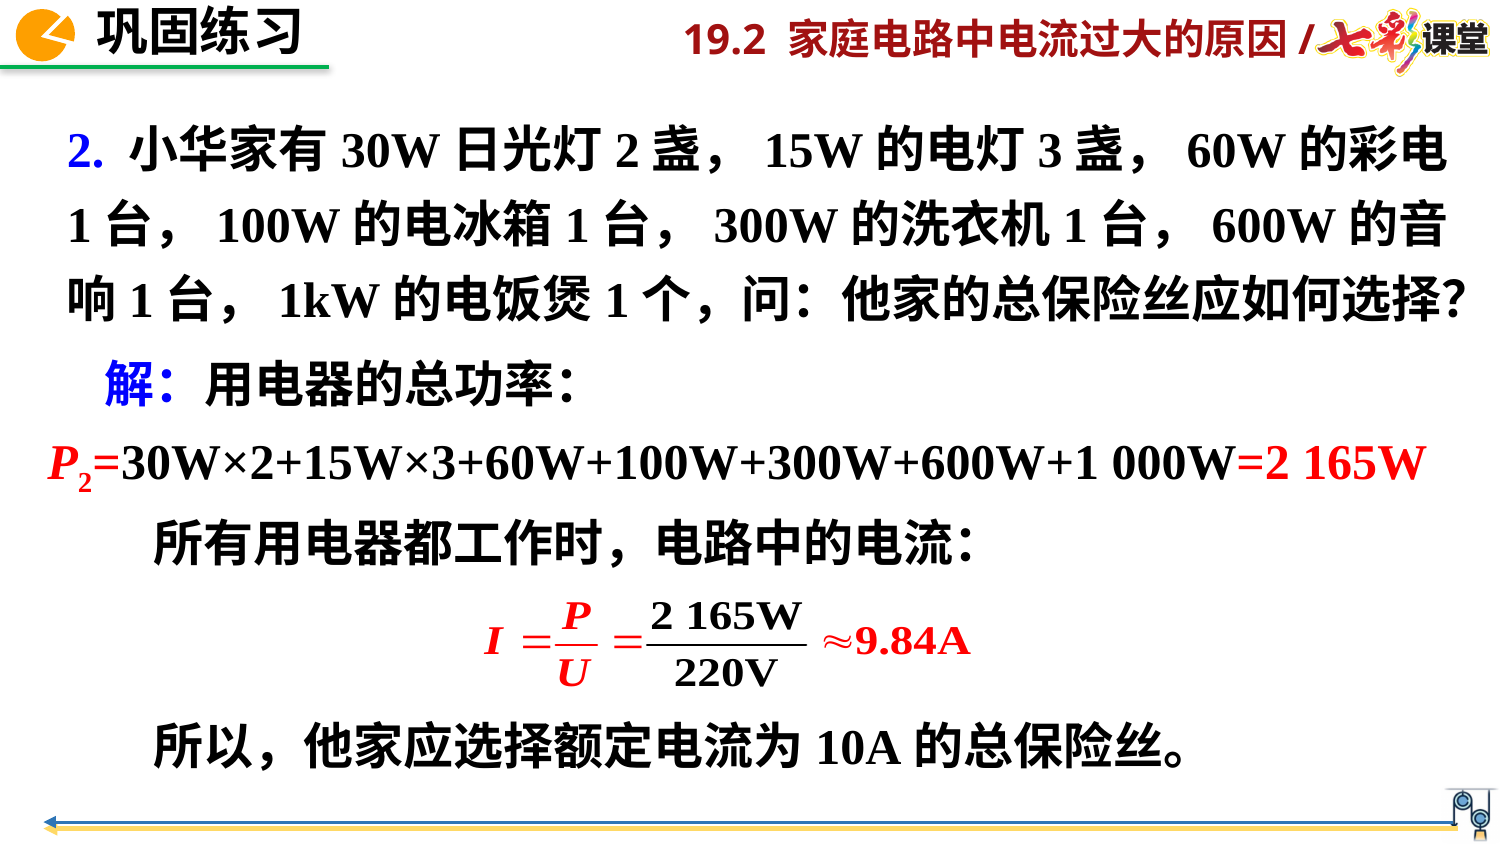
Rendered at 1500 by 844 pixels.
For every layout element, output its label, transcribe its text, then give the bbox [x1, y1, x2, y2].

text_box 2. 小华家有30W日光灯2盏，15W的电灯3盏，60W的彩电1台，100W的电冰箱1台，300W的洗衣机1台，600W的音响1台，1kW的电饭煲1个，问：他家的总保险丝应如何选择？ [52, 95, 1470, 330]
text_box 解：用电器的总功率：P2=30W×2+15W×3+60W+100W+300W+600W+1 000W=2 165W [32, 330, 1500, 506]
text_box 所以，他家应选择额定电流为10A的总保险丝。 [138, 706, 1383, 782]
picture [1449, 793, 1493, 836]
picture [1313, 7, 1492, 77]
text_box 所有用电器都工作时，电路中的电流： [138, 503, 1020, 579]
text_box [477, 593, 976, 693]
